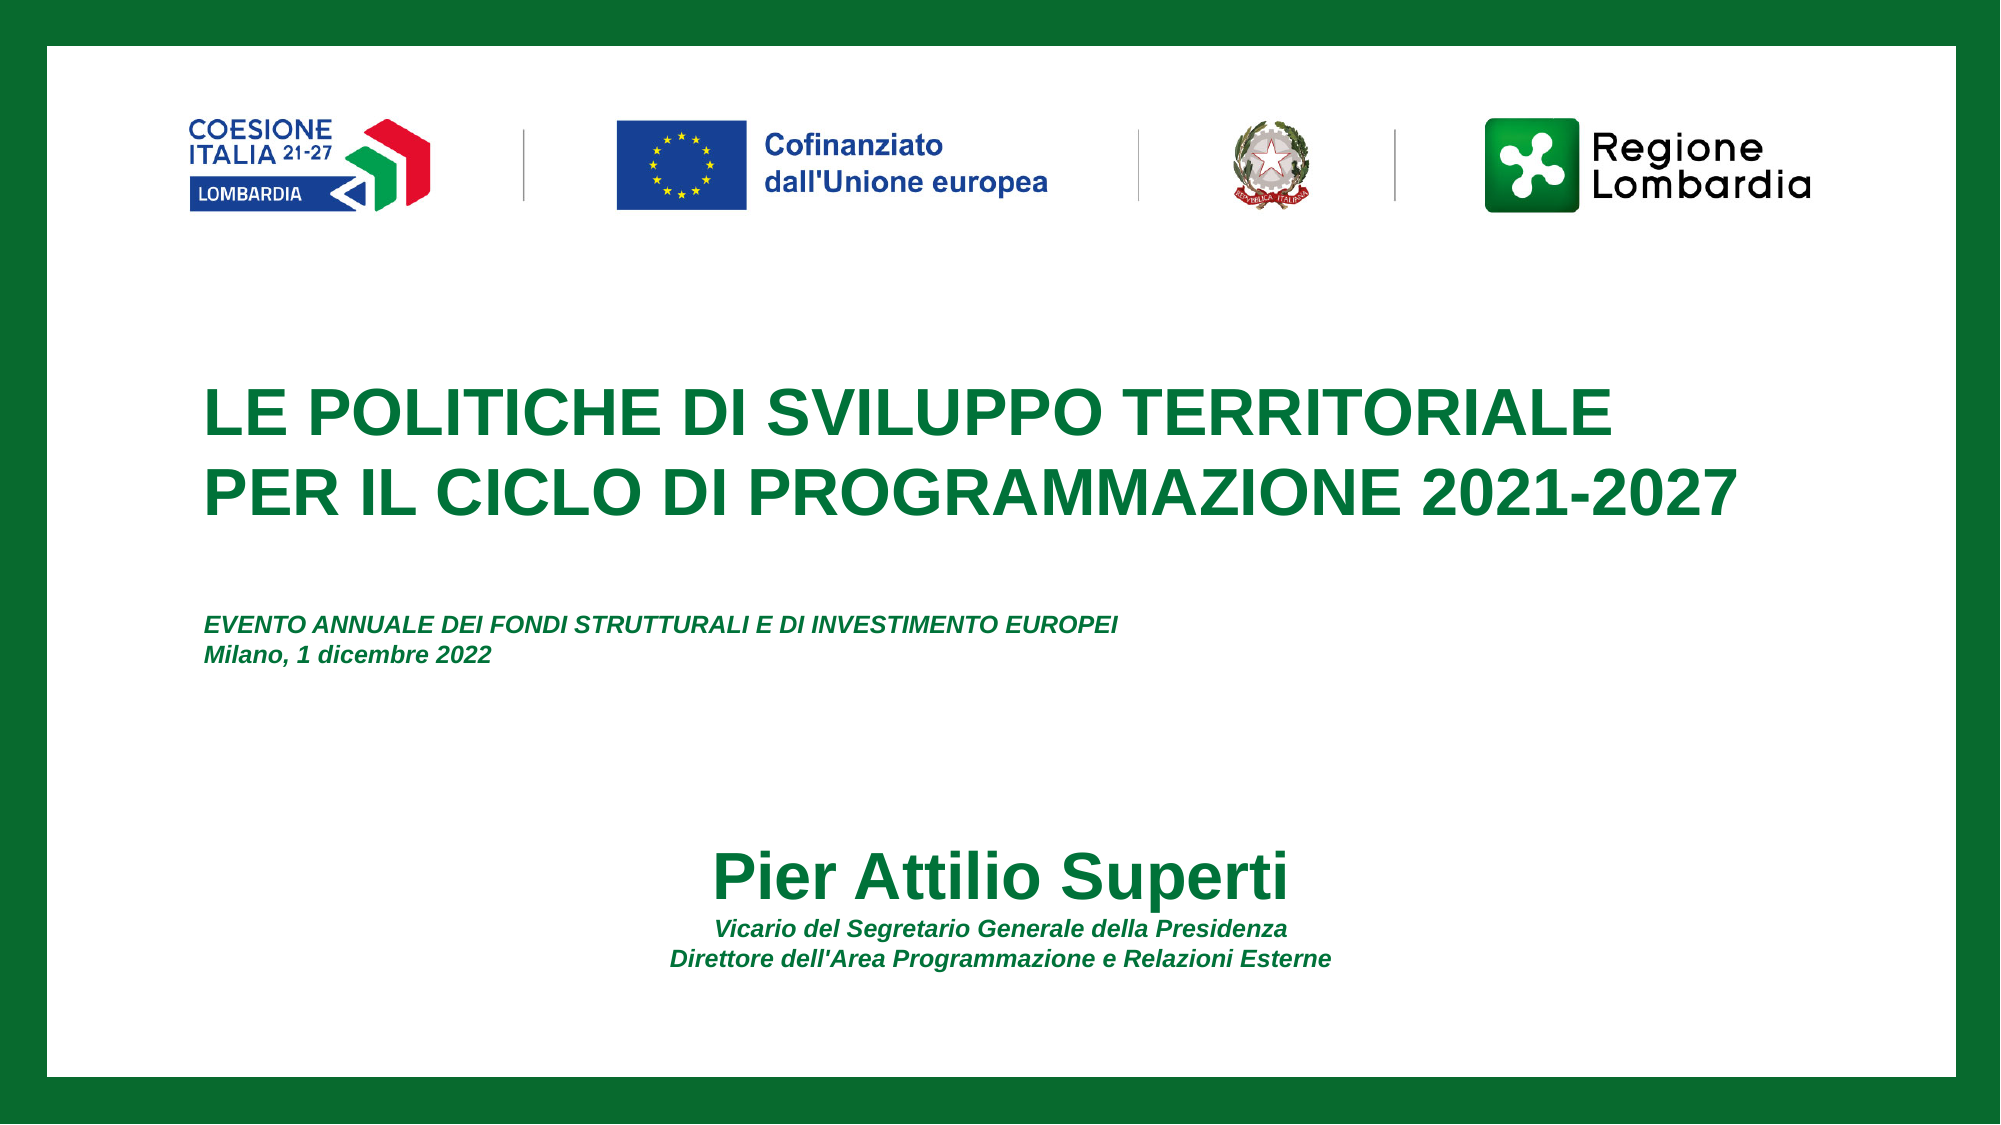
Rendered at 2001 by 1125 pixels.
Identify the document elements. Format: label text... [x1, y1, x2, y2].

title LE POLITICHE DI SVILUPPO TERRITORIALE PER IL CICLO DI PROGRAMMAZIONE 2021-2027 EVENTO ANNUALE DEI FONDI STRUTTURALI E DI INVESTIMENTO EUROPEI Milano, 1 dicembre 2022 [86, 233, 1918, 756]
text_box Pier Attilio Superti Vicario del Segretario Generale della Presidenza Direttore dell'Area Programmazione e Relazioni Esterne [634, 825, 1369, 1025]
picture [170, 97, 1830, 234]
text_box [23, 21, 1981, 1101]
